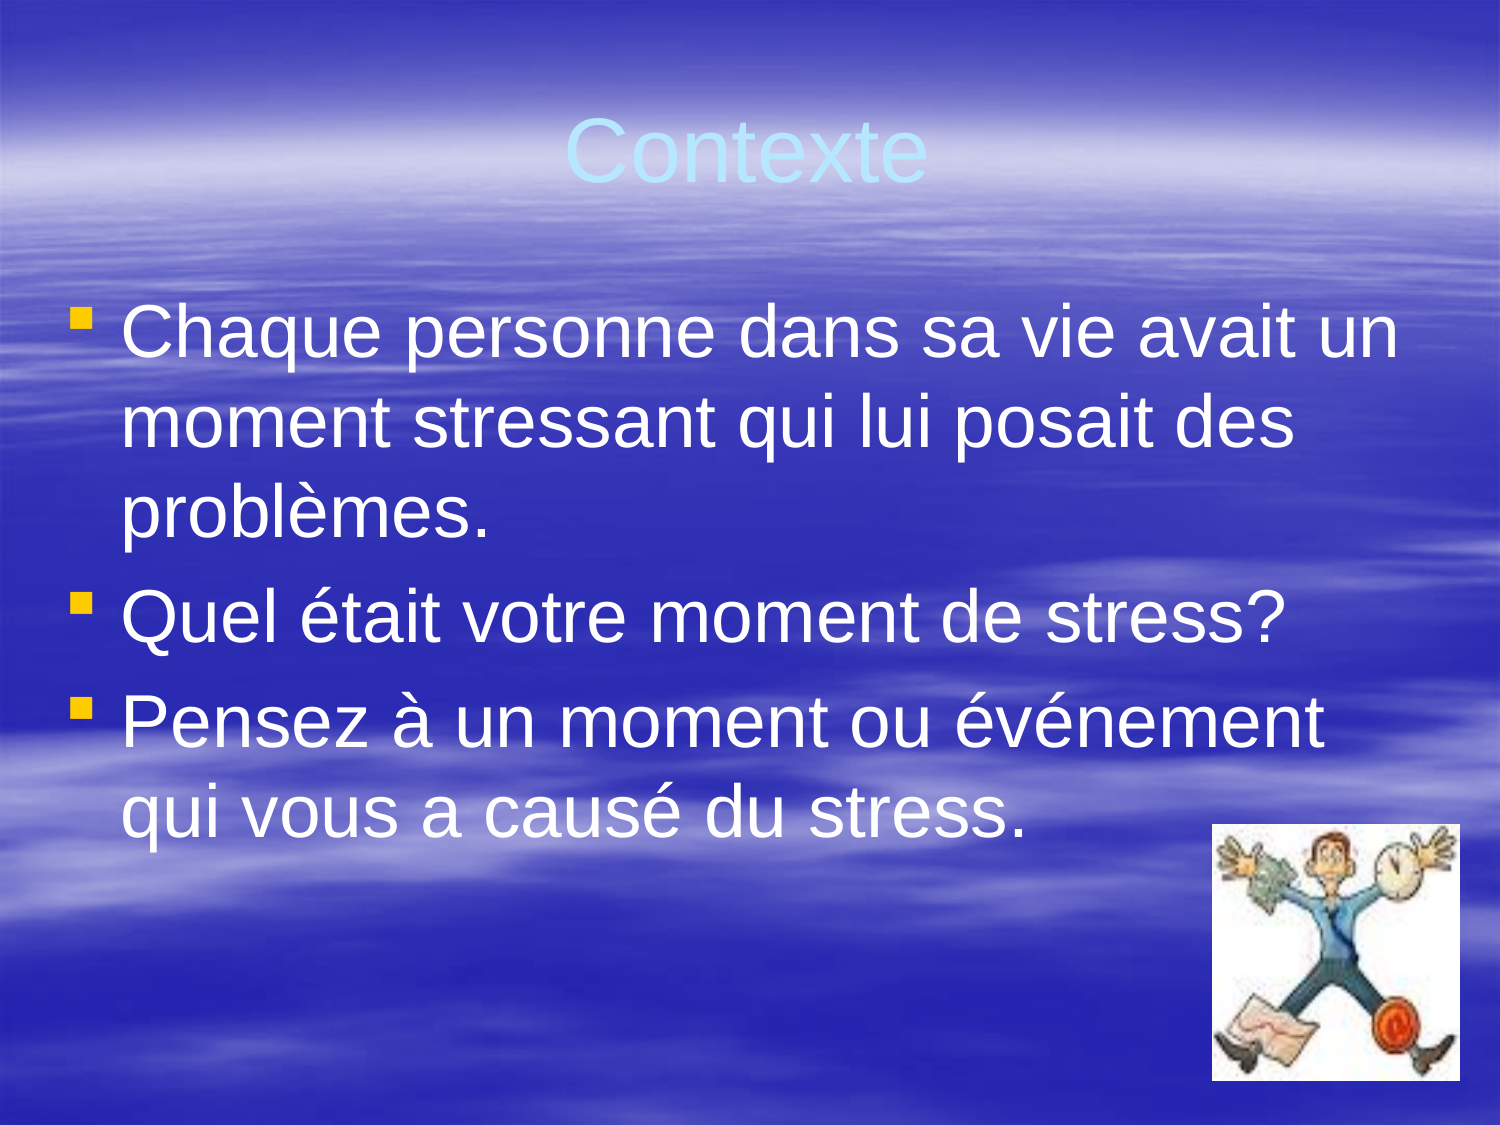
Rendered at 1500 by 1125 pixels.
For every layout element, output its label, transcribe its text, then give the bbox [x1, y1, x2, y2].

title Contexte [49, 37, 1446, 255]
list Chaque personne dans sa vie avait un moment stressant qui lui posait des problèmes. Quel était votre moment de stress? Pensez à un moment ou événement qui vous a causé du stress. [49, 275, 1451, 1001]
picture [1212, 824, 1460, 1081]
